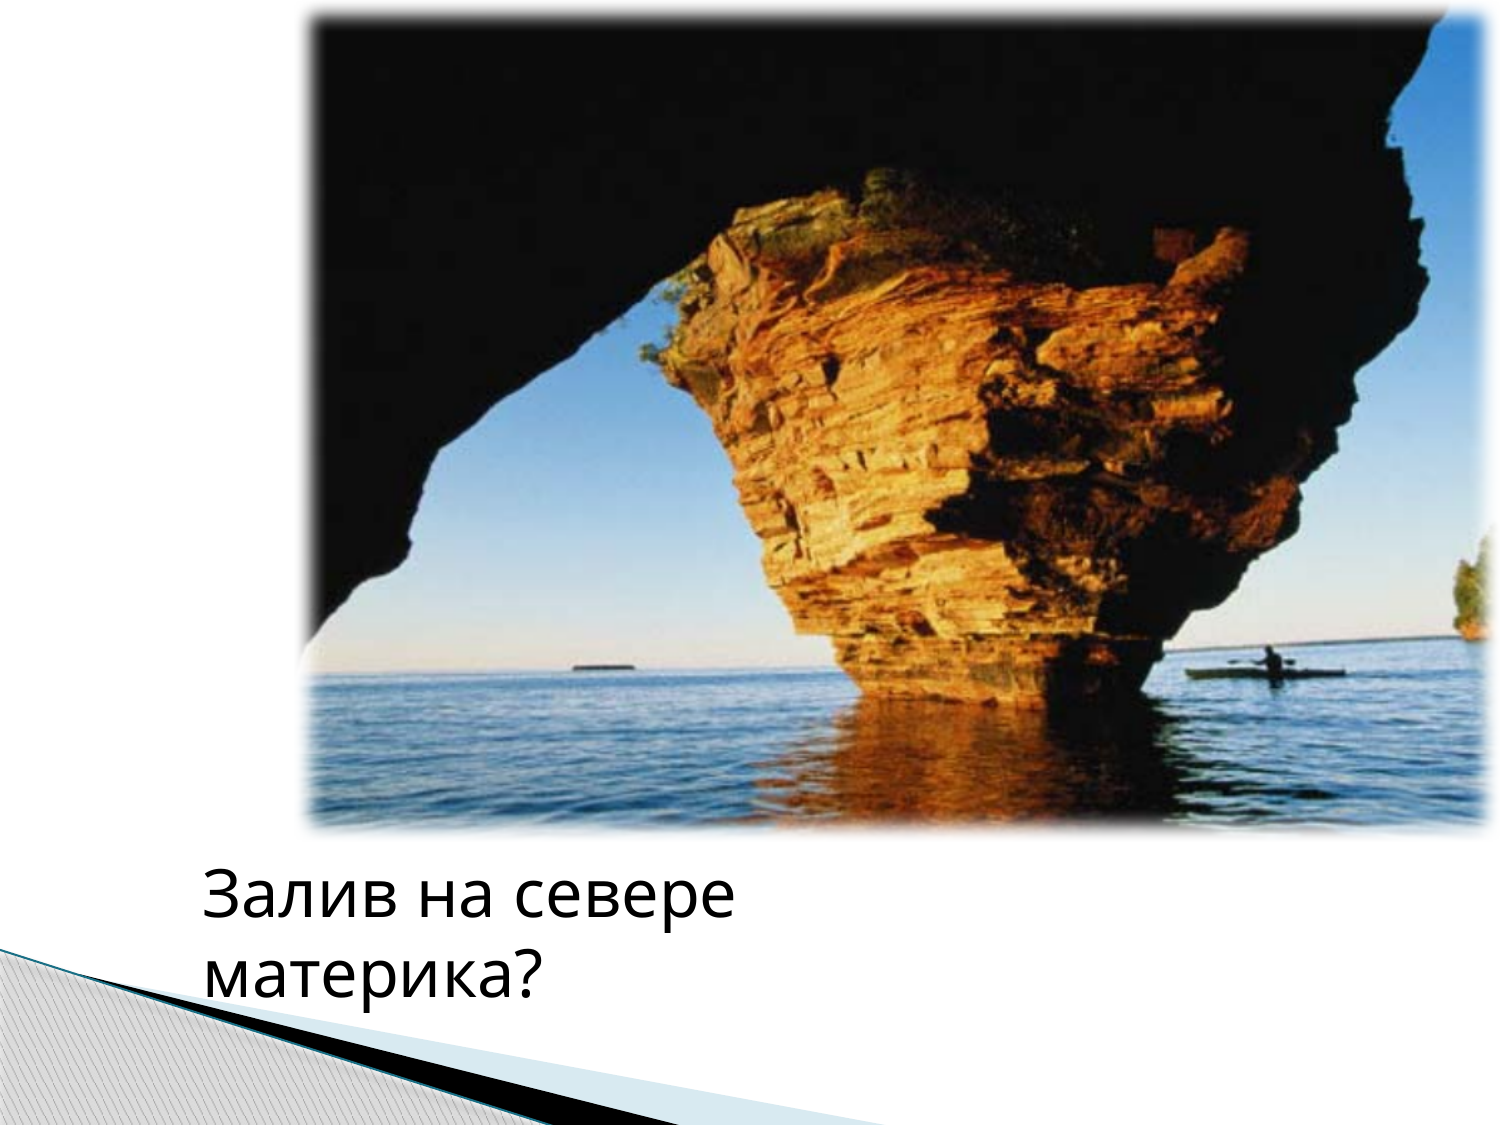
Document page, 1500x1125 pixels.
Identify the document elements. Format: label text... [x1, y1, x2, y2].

picture [294, 0, 1500, 844]
text_box Залив на севере материка? [187, 843, 762, 1019]
